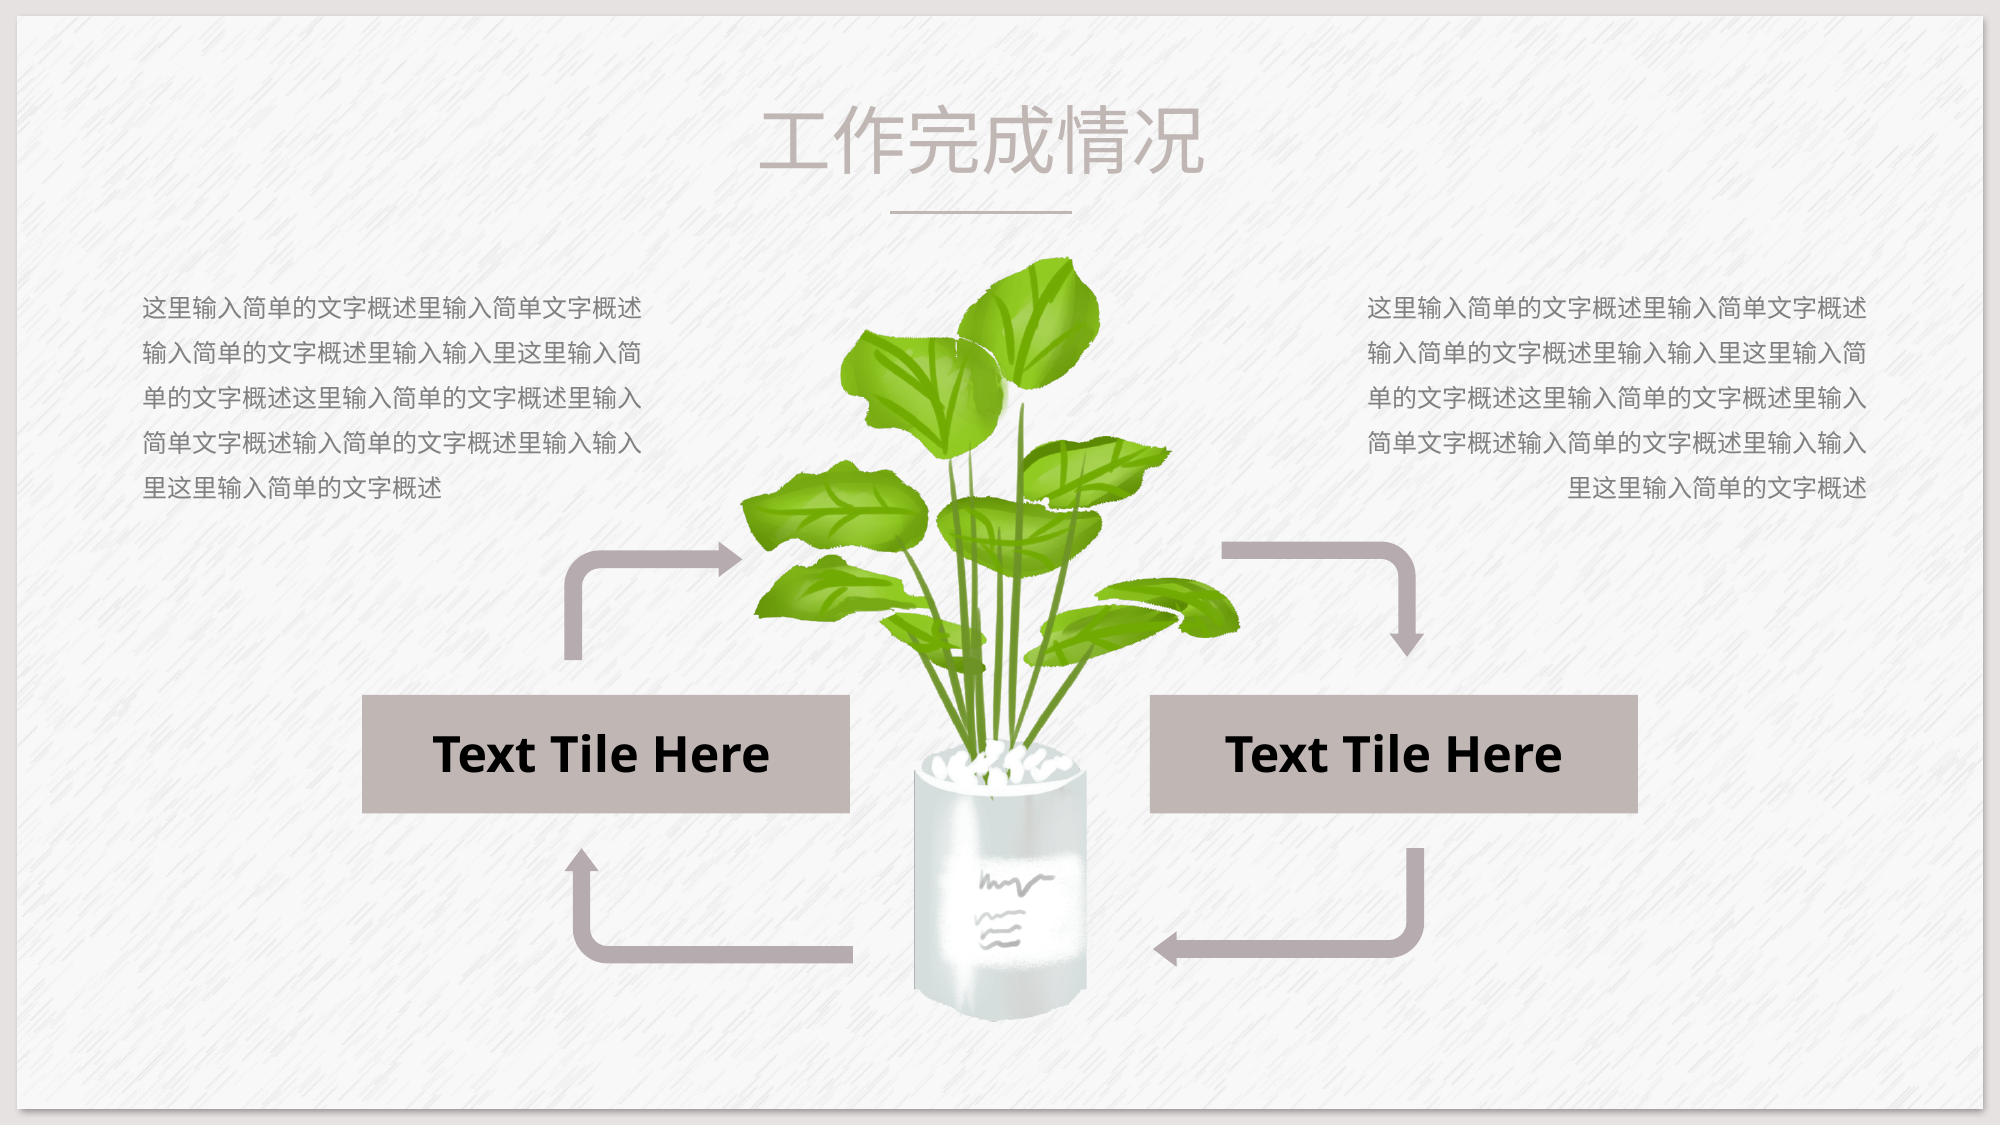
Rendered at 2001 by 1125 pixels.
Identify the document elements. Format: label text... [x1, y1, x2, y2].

text_box 工作完成情况 [674, 85, 1288, 192]
text_box Text Tile Here [402, 715, 564, 790]
picture [564, 199, 1447, 1082]
text_box 这里输入简单的文字概述里输入简单文字概述输入简单的文字概述里输入输入里这里输入简单的文字概述这里输入简单的文字概述里输入简单文字概述输入简单的文字概述里输入输入里这里输入简单的文字概述 [127, 270, 564, 510]
text_box Text Tile Here [1447, 715, 1594, 790]
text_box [564, 541, 1425, 967]
text_box 这里输入简单的文字概述里输入简单文字概述输入简单的文字概述里输入输入里这里输入简单的文字概述这里输入简单的文字概述里输入简单文字概述输入简单的文字概述里输入输入里这里输入简单的文字概述 [1447, 270, 1883, 510]
text_box [1447, 694, 1638, 814]
text_box [362, 694, 564, 814]
